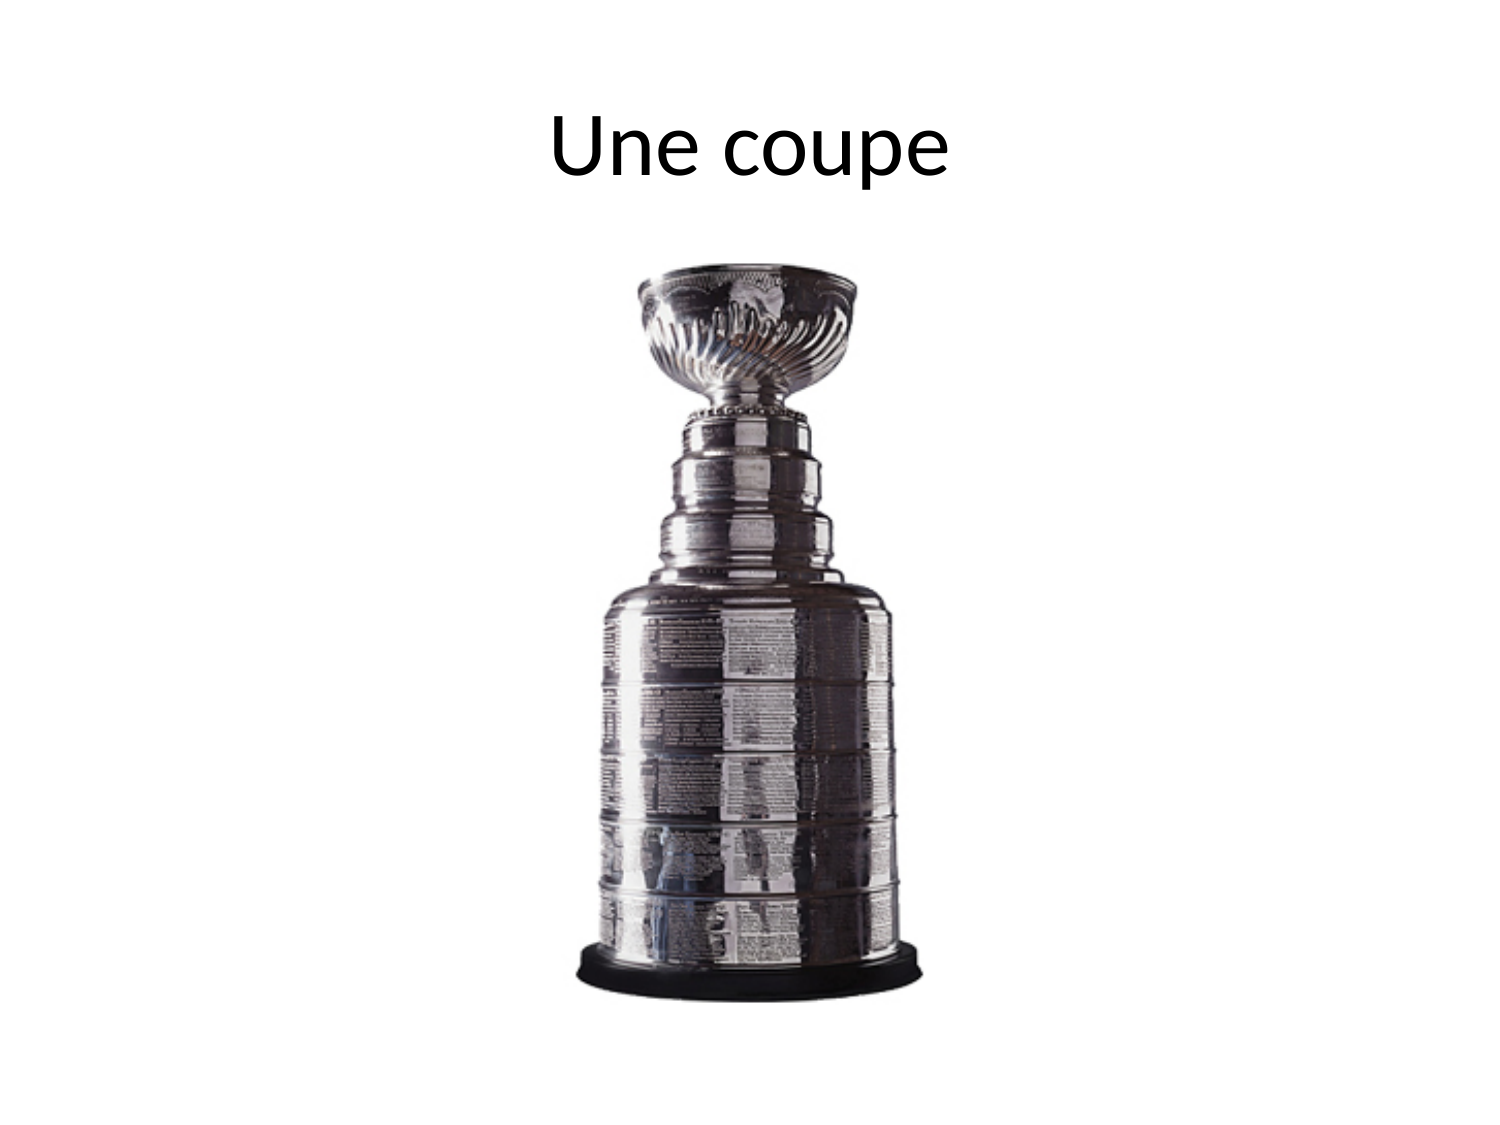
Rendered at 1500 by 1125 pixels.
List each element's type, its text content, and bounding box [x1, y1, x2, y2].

title Une coupe [75, 45, 1425, 233]
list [463, 262, 1037, 1006]
